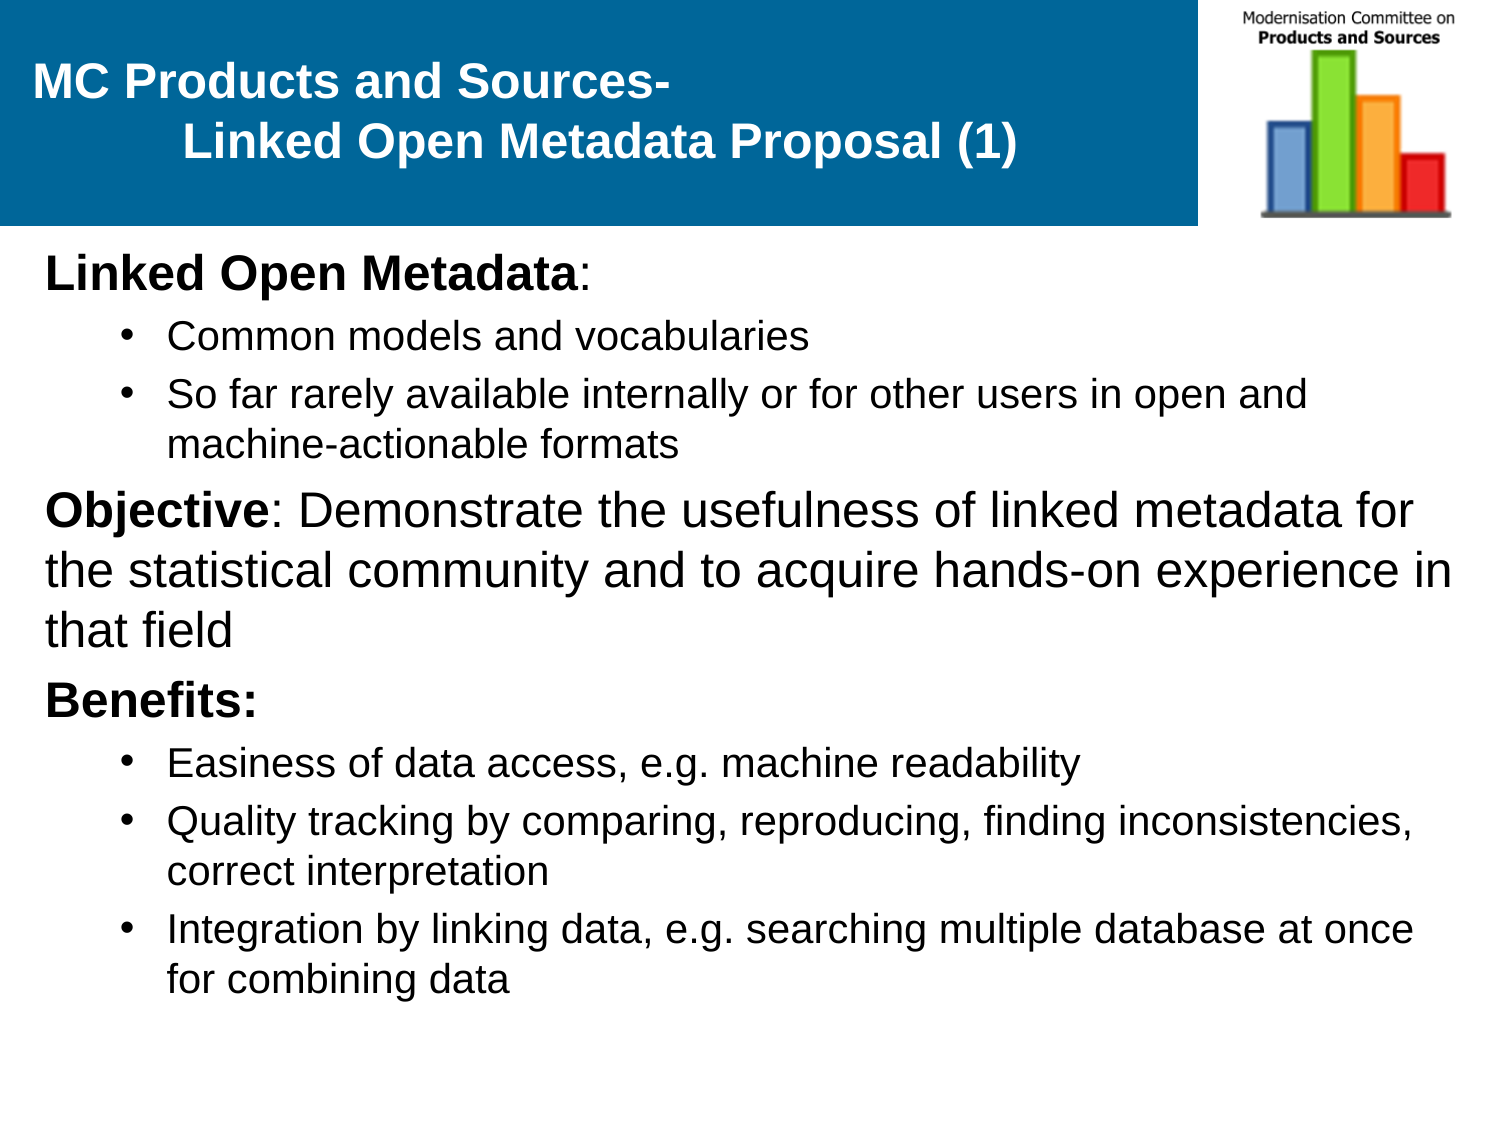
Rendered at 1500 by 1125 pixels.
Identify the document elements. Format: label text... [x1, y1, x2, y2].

list Linked Open Metadata: Common models and vocabularies So far rarely available internally or for other users in open and machine-actionable formats Objective: Demonstrate the usefulness of linked metadata for the statistical community and to acquire hands-on experience in that field Benefits: Easiness of data access, e.g. machine readability Quality tracking by comparing, reproducing, finding inconsistencies, correct interpretation Integration by linking data, e.g. searching multiple database at once for combining data [29, 232, 1483, 1043]
picture [1199, 0, 1500, 227]
title MC Products and Sources- Linked Open Metadata Proposal (1) [16, 14, 1178, 203]
